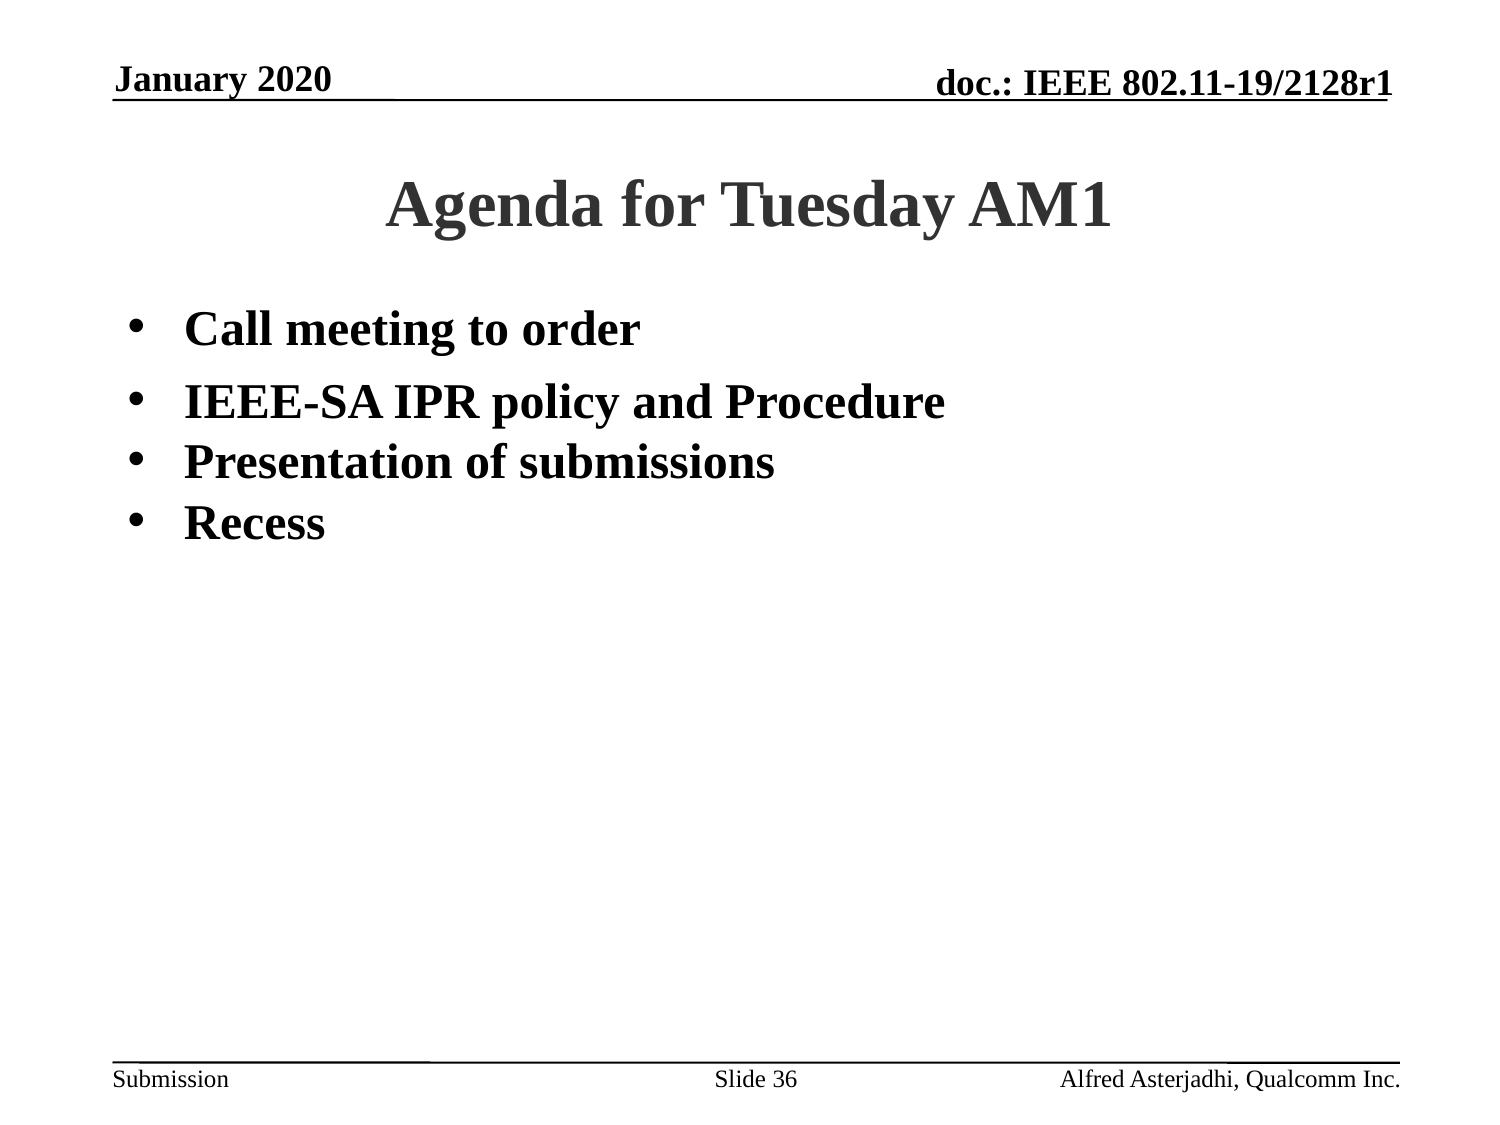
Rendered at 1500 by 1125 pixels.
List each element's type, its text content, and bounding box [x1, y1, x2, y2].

footer Alfred Asterjadhi, Qualcomm Inc. [878, 1061, 1402, 1093]
list Call meeting to order IEEE-SA IPR policy and Procedure Presentation of submissions Recess [112, 299, 1388, 975]
title Agenda for Tuesday AM1 [62, 112, 1438, 288]
slide_number Slide 36 [712, 1061, 800, 1123]
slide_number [114, 54, 493, 100]
